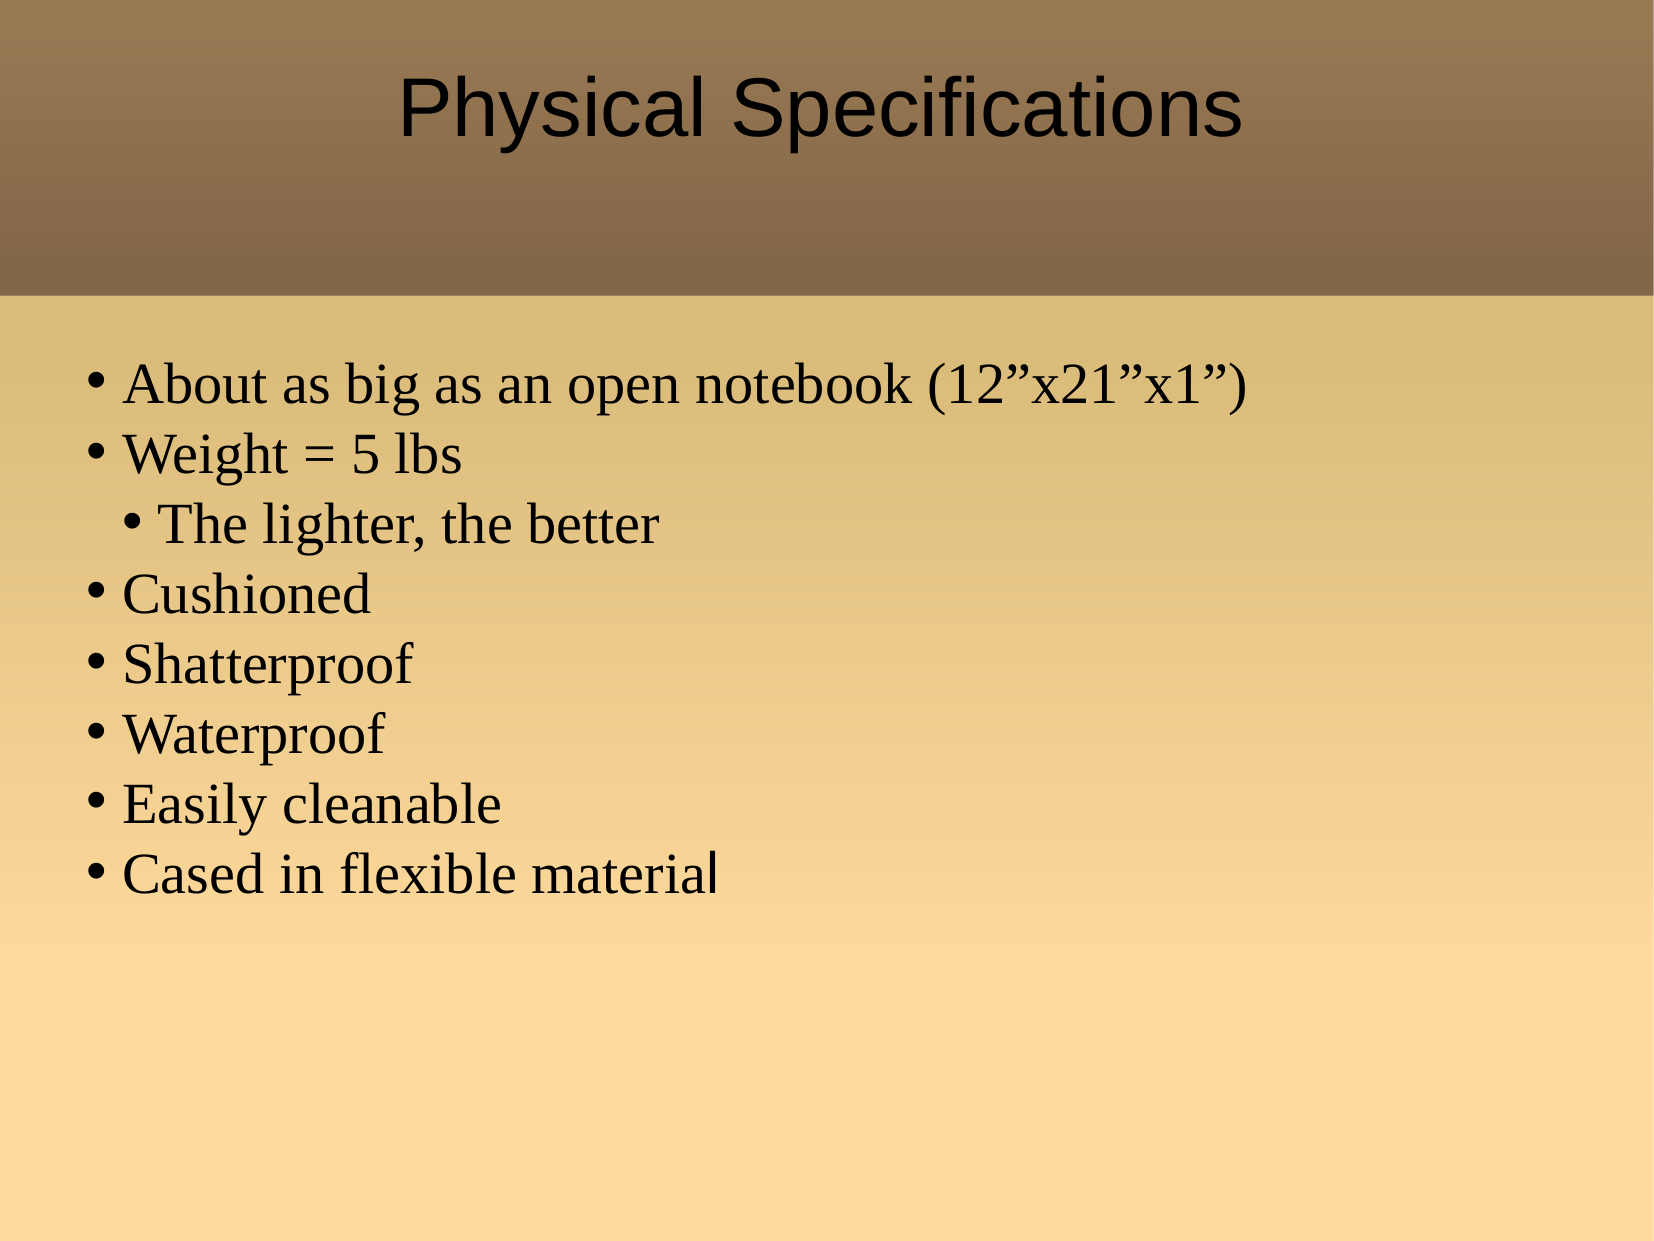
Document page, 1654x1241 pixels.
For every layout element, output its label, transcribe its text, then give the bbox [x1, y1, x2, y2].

picture [0, 0, 1654, 1241]
text_box Physical Specifications [76, 0, 1565, 207]
text_box About as big as an open notebook (12”x21”x1”) Weight = 5 lbs The lighter, the better Cushioned Shatterproof Waterproof Easily cleanable Cased in flexible material [86, 299, 1575, 1137]
